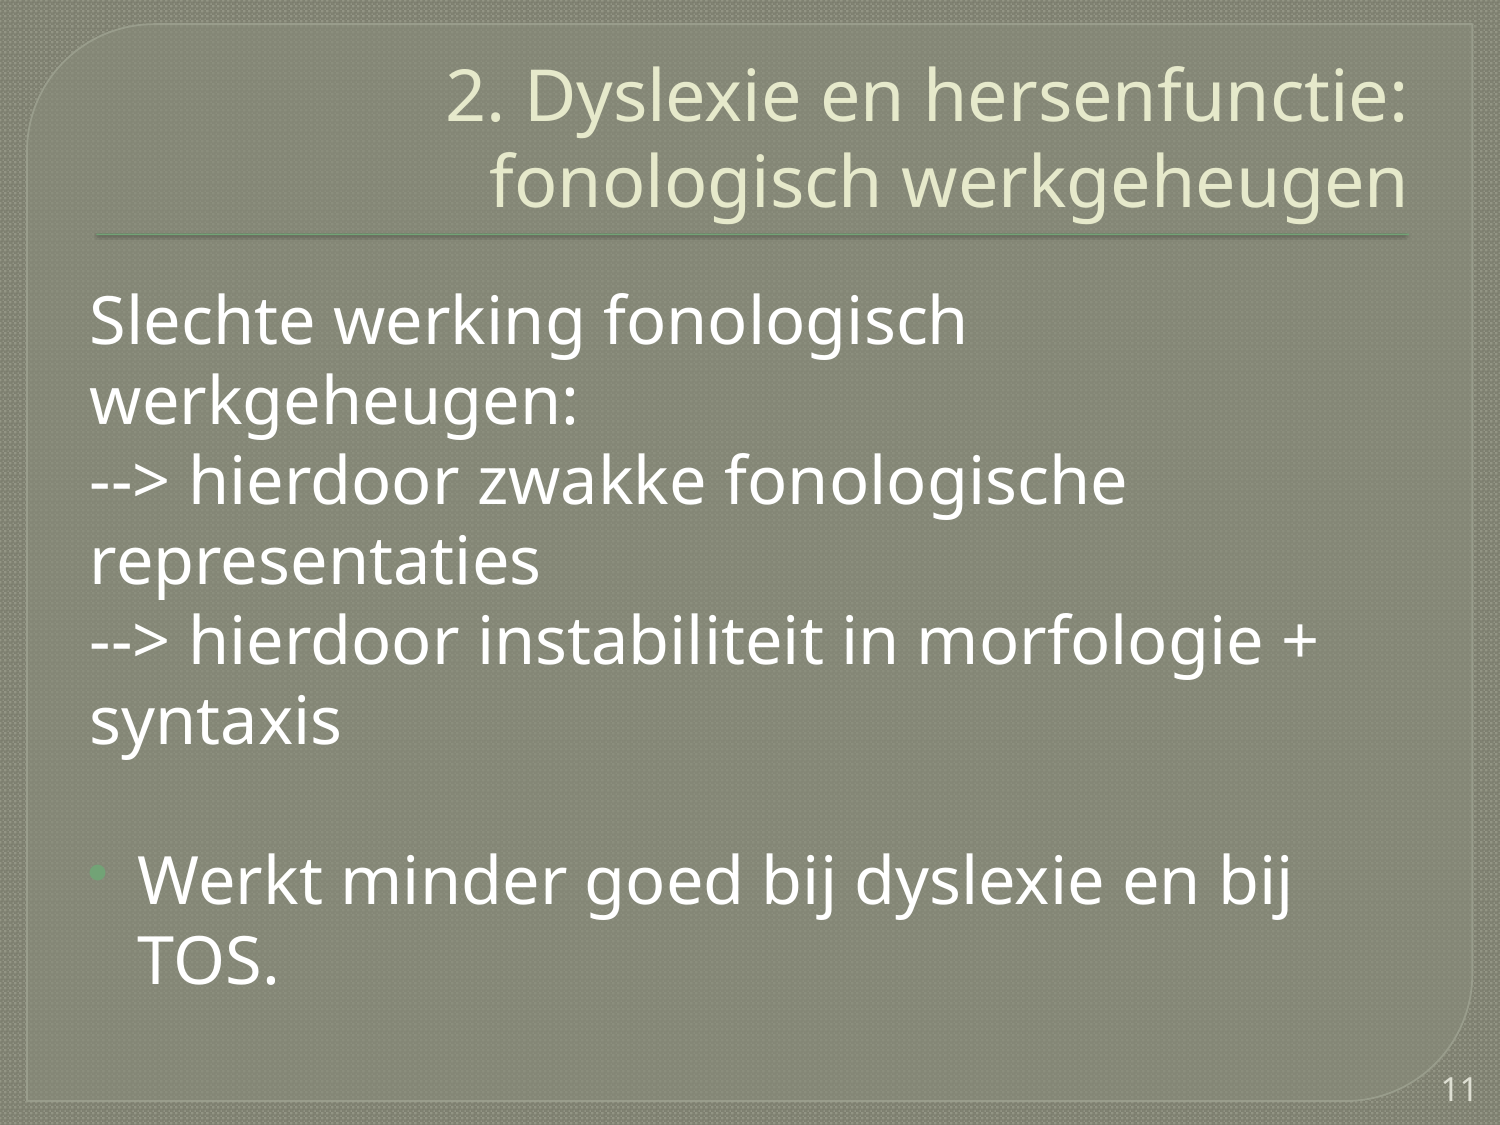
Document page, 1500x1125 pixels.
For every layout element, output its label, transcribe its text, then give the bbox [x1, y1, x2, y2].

title 2. Dyslexie en hersenfunctie: fonologisch werkgeheugen [75, 41, 1425, 230]
list Slechte werking fonologisch werkgeheugen: --> hierdoor zwakke fonologische representaties --> hierdoor instabiliteit in morfologie + syntaxis Werkt minder goed bij dyslexie en bij TOS. [75, 270, 1425, 1013]
slide_number 11 [1417, 1068, 1494, 1114]
